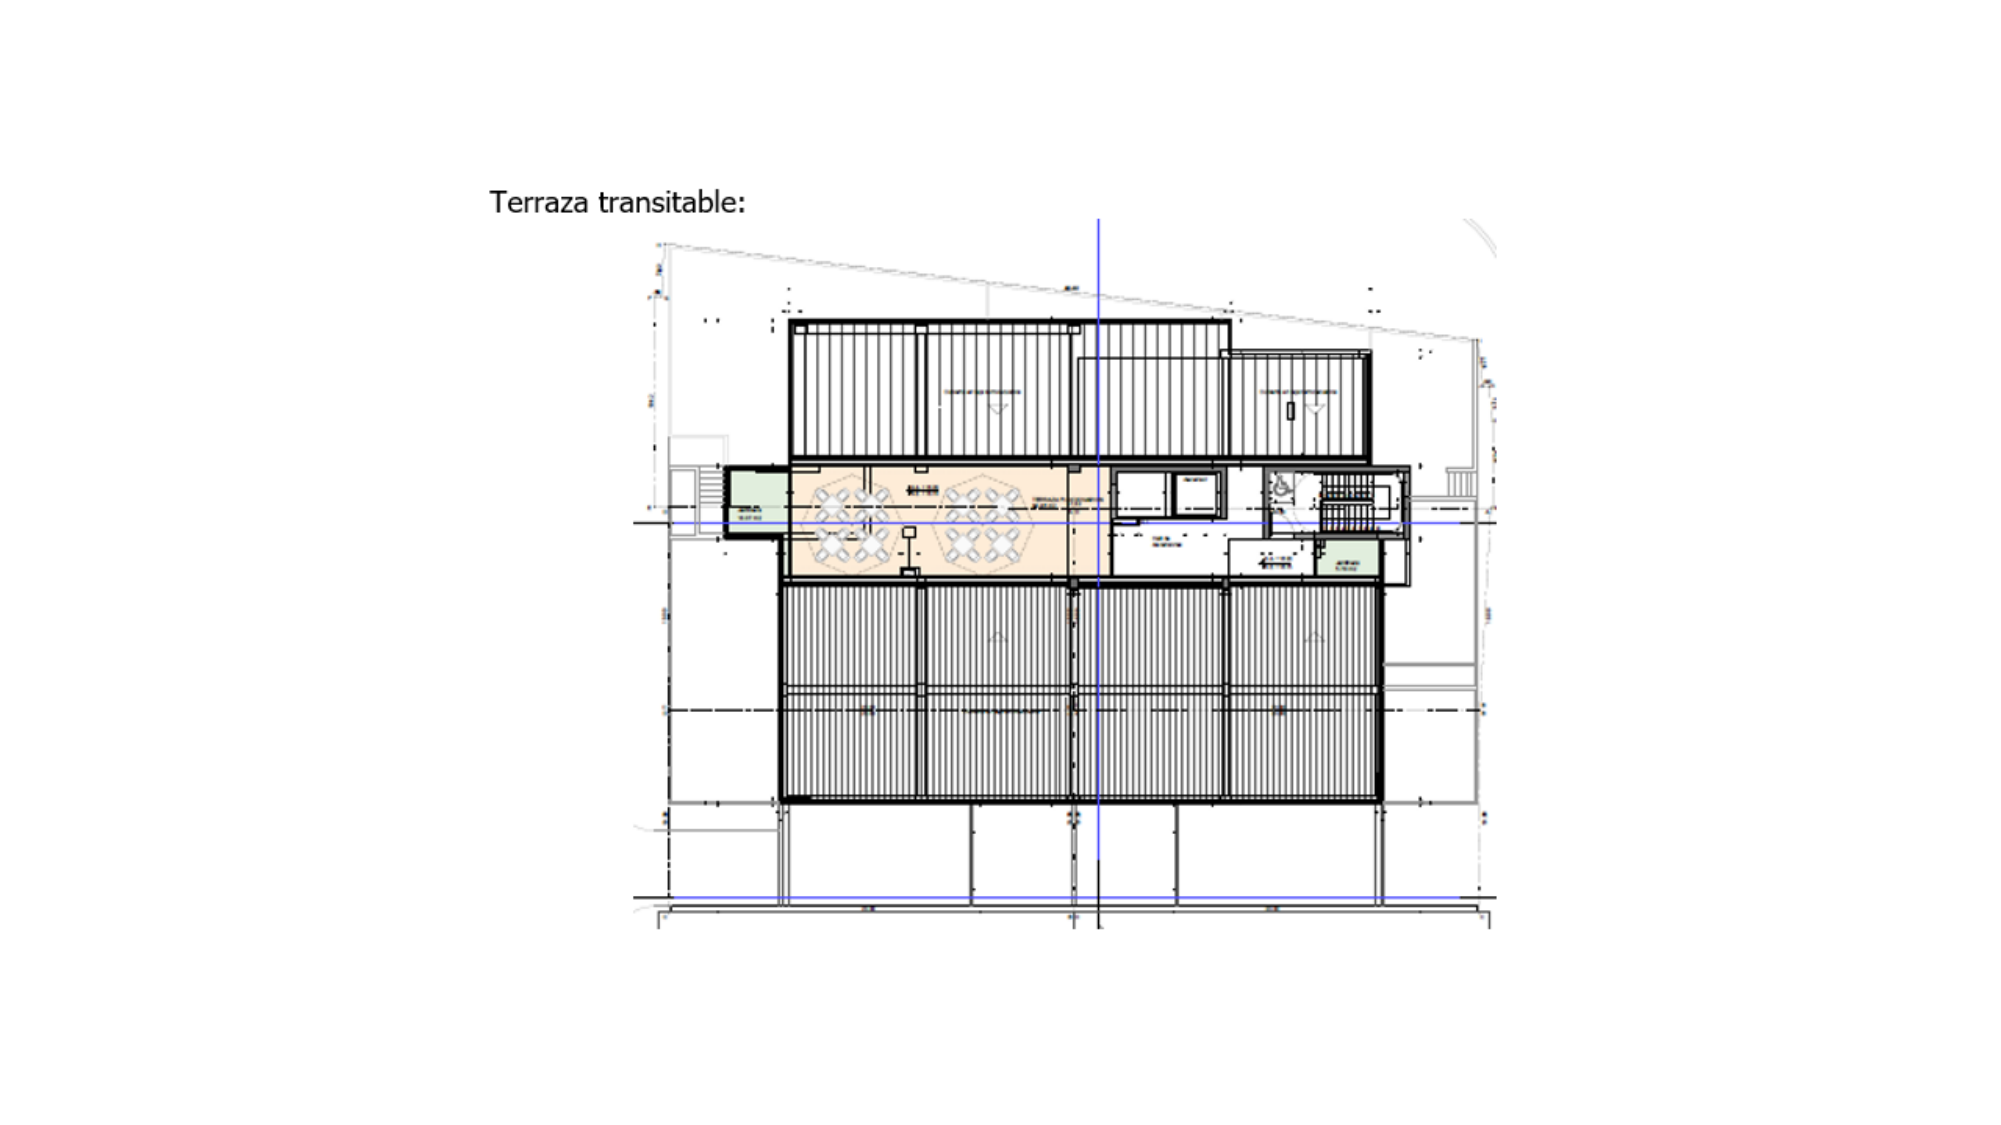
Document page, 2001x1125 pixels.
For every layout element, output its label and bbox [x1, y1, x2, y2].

picture [474, 169, 1526, 956]
